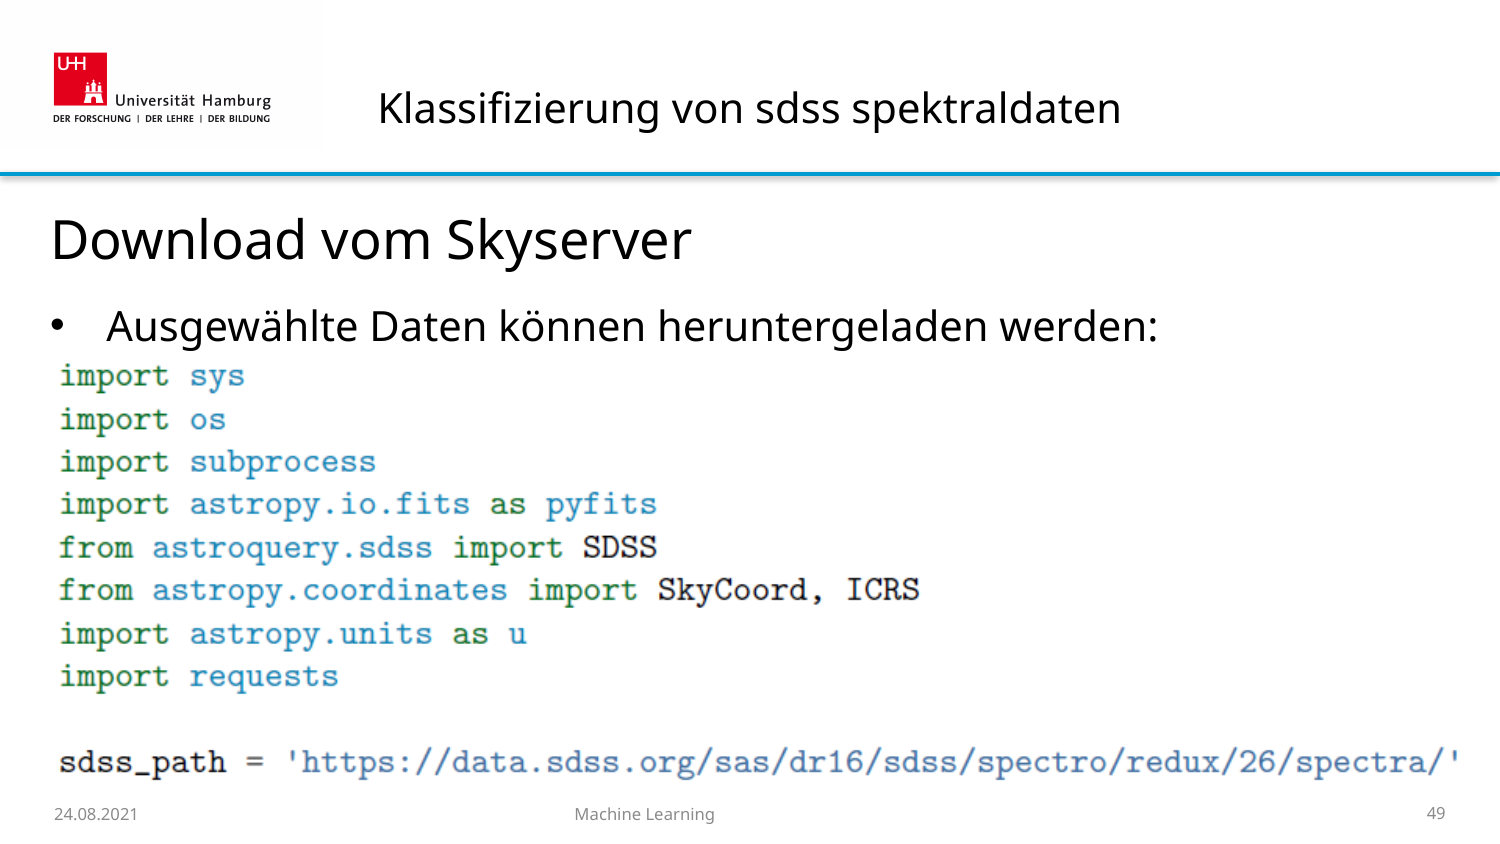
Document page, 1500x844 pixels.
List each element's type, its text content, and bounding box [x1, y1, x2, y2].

picture [1, 0, 323, 149]
footer Machine Learning [273, 798, 1016, 833]
slide_number 49 [1361, 798, 1446, 833]
list Ausgewählte Daten können heruntergeladen werden: [35, 291, 1294, 765]
list Download vom Skyserver [35, 197, 1406, 281]
picture [53, 356, 1485, 789]
title Klassifizierung von sdss spektraldaten [275, 91, 1225, 122]
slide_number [54, 797, 210, 833]
